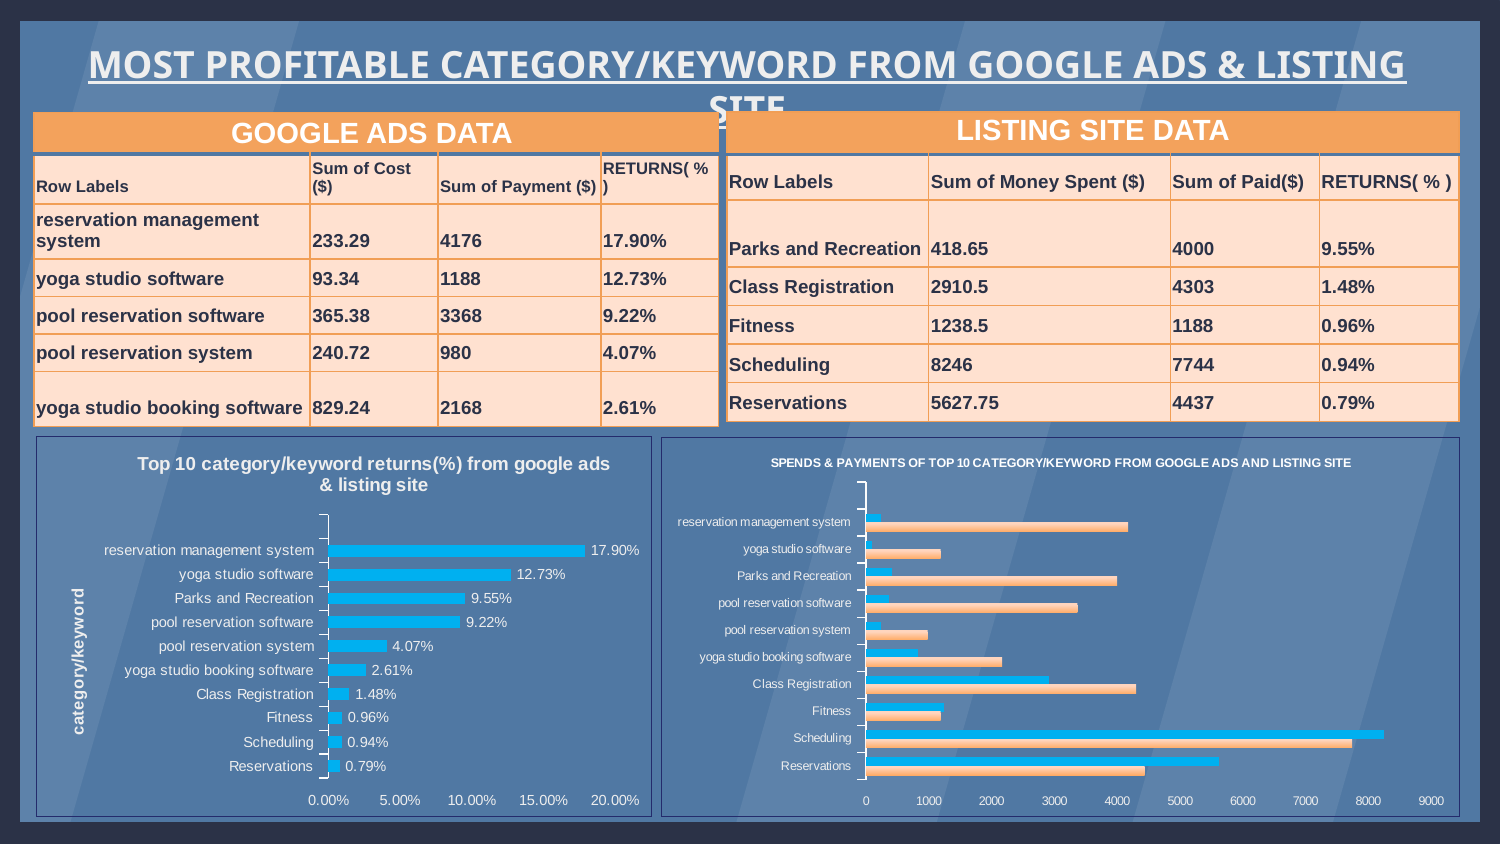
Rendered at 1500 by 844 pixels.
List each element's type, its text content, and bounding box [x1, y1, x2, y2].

table_cell pool reservation system [35, 335, 309, 371]
title MOST PROFITABLE CATEGORY/KEYWORD FROM GOOGLE ADS & LISTING SITE [34, 25, 1460, 98]
table_cell 8246 [929, 345, 1170, 382]
table_cell 829.24 [311, 372, 437, 426]
table_cell 418.65 [929, 201, 1170, 266]
table_cell Sum of Paid($) [1171, 156, 1319, 199]
table_cell Scheduling [728, 345, 928, 382]
table_cell 7744 [1171, 345, 1319, 382]
table_cell Sum of Money Spent ($) [929, 156, 1170, 199]
table_cell Class Registration [728, 268, 928, 305]
table_cell RETURNS( % ) [1320, 156, 1458, 199]
table_cell 9.55% [1320, 201, 1458, 266]
table_cell 2910.5 [929, 268, 1170, 305]
table_cell Fitness [728, 306, 928, 343]
table_cell 2.61% [602, 372, 718, 426]
table_cell 4437 [1171, 383, 1319, 421]
table_cell 1188 [1171, 306, 1319, 343]
table_cell RETURNS( % ) [602, 156, 718, 203]
table_cell 17.90% [602, 205, 718, 258]
table_cell 1238.5 [929, 306, 1170, 343]
table_cell 5627.75 [929, 383, 1170, 421]
table_cell Row Labels [35, 156, 309, 203]
table_cell 12.73% [602, 260, 718, 296]
table_cell Row Labels [728, 156, 928, 199]
table_cell Sum of Cost ($) [311, 156, 437, 203]
table_cell 1.48% [1320, 268, 1458, 305]
table_cell 4303 [1171, 268, 1319, 305]
table_cell Parks and Recreation [728, 201, 928, 266]
table_cell 2168 [439, 372, 600, 426]
table_cell 4000 [1171, 201, 1319, 266]
chart [661, 437, 1460, 817]
table_cell yoga studio booking software [35, 372, 309, 426]
table_header GOOGLE ADS DATA [35, 113, 718, 152]
table_cell 980 [439, 335, 600, 371]
table_cell 0.96% [1320, 306, 1458, 343]
table_cell 1188 [439, 260, 600, 296]
table_cell 4.07% [602, 335, 718, 371]
table_cell Reservations [728, 383, 928, 421]
table_cell 0.94% [1320, 345, 1458, 382]
table_cell reservation management system [35, 205, 309, 258]
table_cell 233.29 [311, 205, 437, 258]
table_cell 240.72 [311, 335, 437, 371]
table_header LISTING SITE DATA [728, 113, 1458, 153]
table_cell Sum of Payment ($) [439, 156, 600, 203]
table_cell 93.34 [311, 260, 437, 296]
table_cell 9.22% [602, 297, 718, 333]
table_cell 0.79% [1320, 383, 1458, 421]
chart [36, 436, 652, 817]
table_cell yoga studio software [35, 260, 309, 296]
table_cell 4176 [439, 205, 600, 258]
table_cell 365.38 [311, 297, 437, 333]
table_cell pool reservation software [35, 297, 309, 333]
table_cell 3368 [439, 297, 600, 333]
